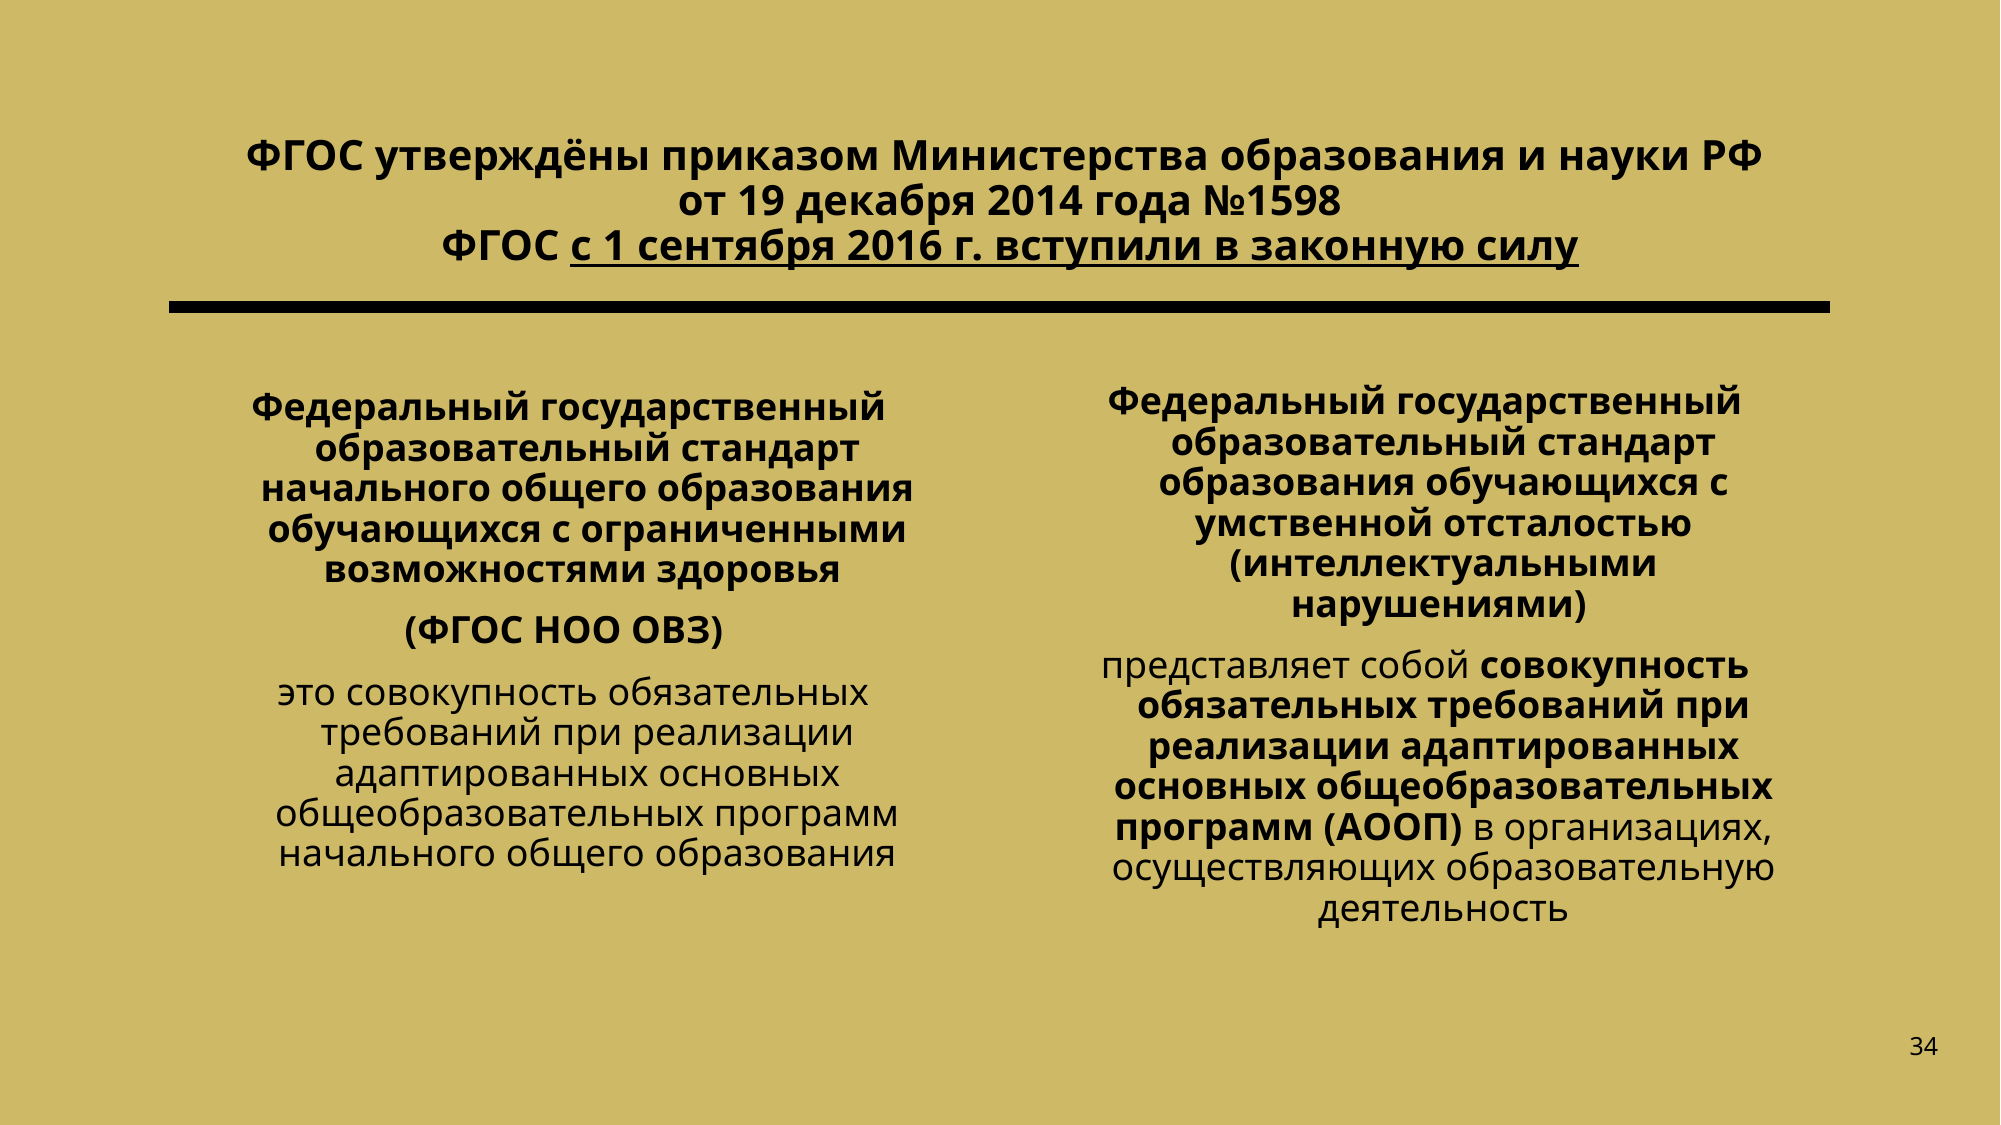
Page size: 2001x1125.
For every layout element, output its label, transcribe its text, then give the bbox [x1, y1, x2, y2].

list Федеральный государственный образовательный стандарт образования обучающихся с умственной отсталостью (интеллектуальными нарушениями) представляет собой совокупность обязательных требований при реализации адаптированных основных общеобразовательных программ (АООП) в организациях, осуществляющих образовательную деятельность [1025, 375, 1825, 898]
list Федеральный государственный образовательный стандарт начального общего образования обучающихся с ограниченными возможностями здоровья (ФГОС НОО ОВЗ) это совокупность обязательных требований при реализации адаптированных основных общеобразовательных программ начального общего образования [168, 380, 969, 1009]
slide_number 34 [1885, 1032, 1954, 1063]
title ФГОС утверждёны приказом Министерства образования и науки РФ от 19 декабря 2014 года №1598 ФГОС с 1 сентября 2016 г. вступили в законную силу [153, 104, 1867, 270]
